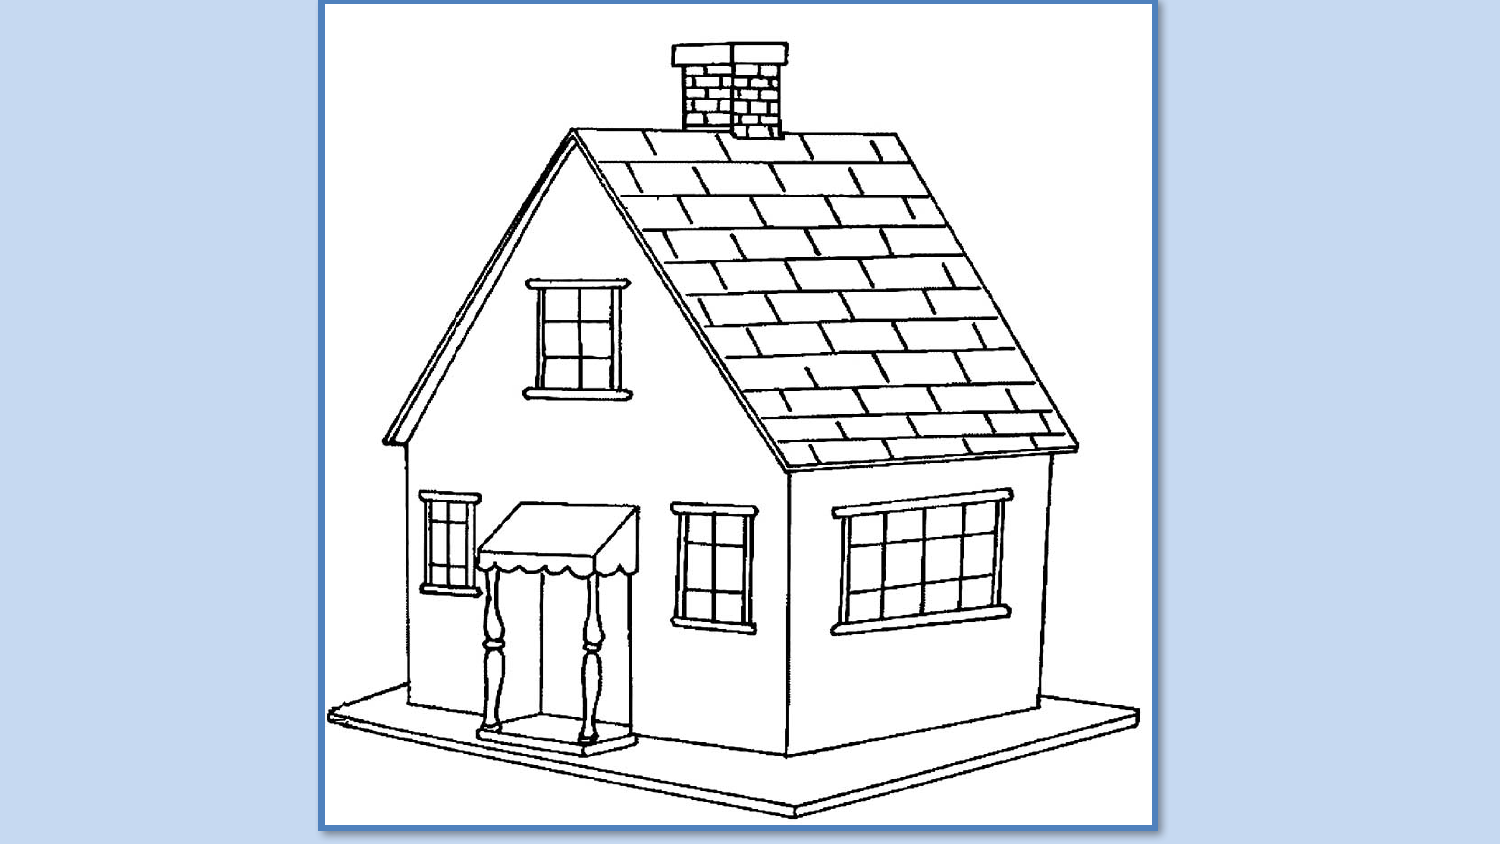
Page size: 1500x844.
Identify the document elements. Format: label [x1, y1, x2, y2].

picture [324, 3, 1152, 825]
